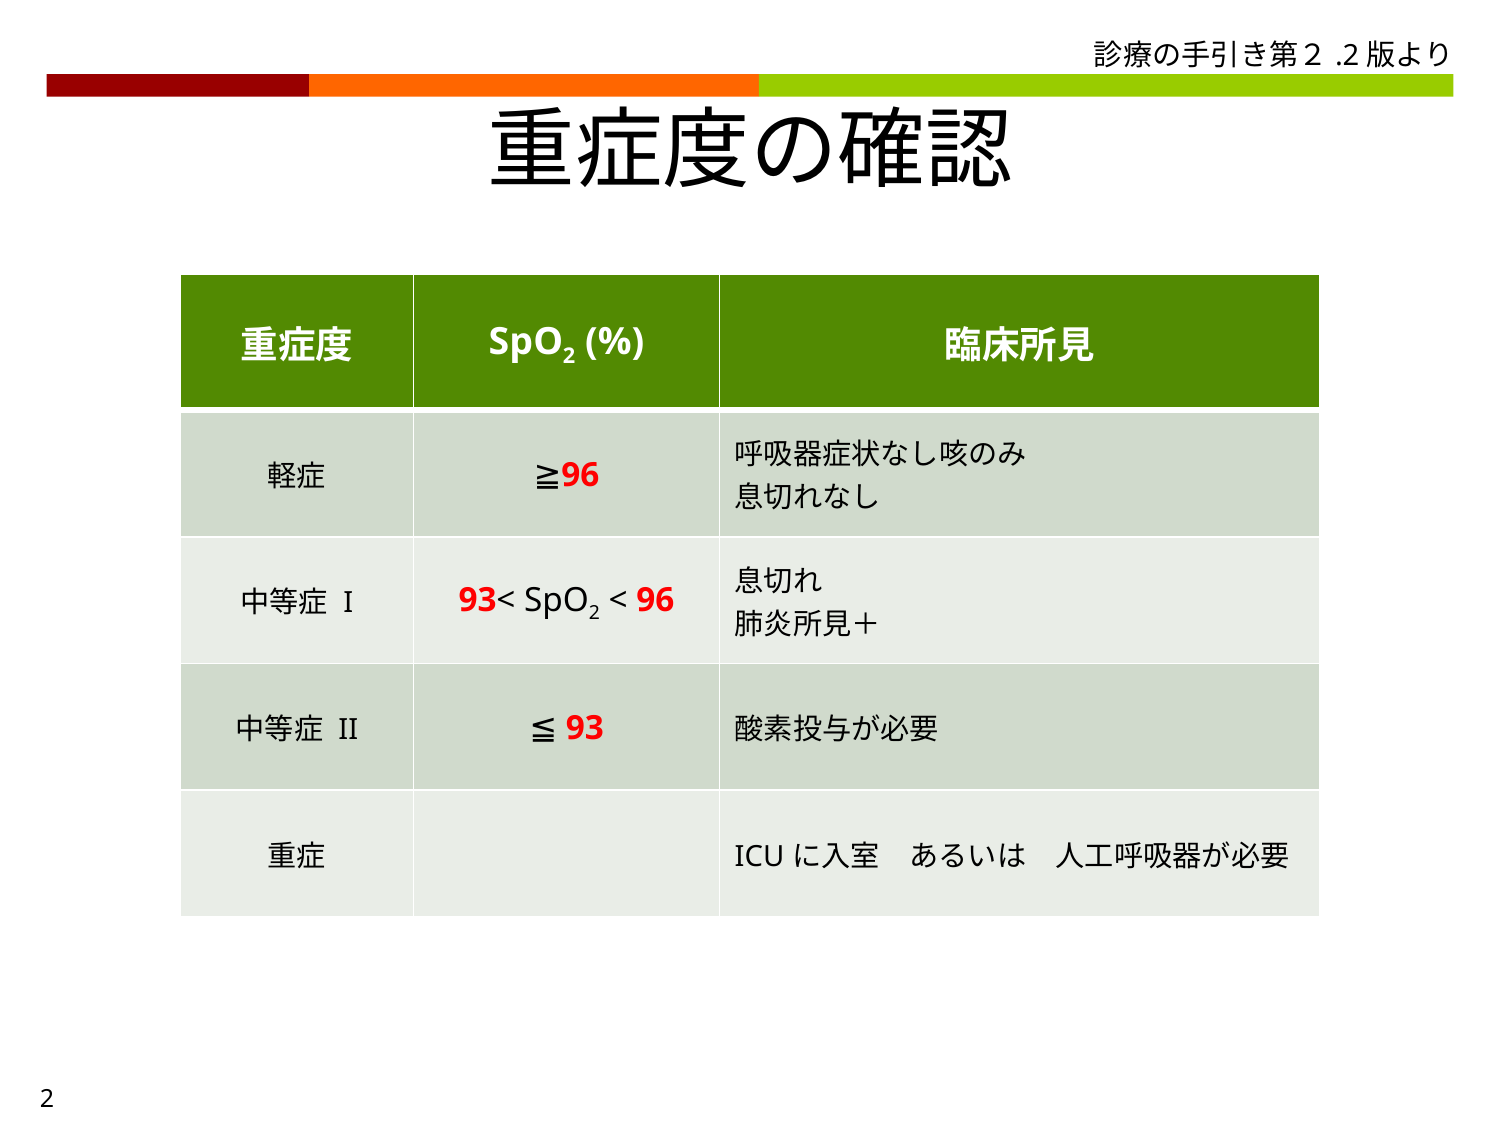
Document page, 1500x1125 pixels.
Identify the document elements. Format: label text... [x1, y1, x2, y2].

table_header 重症度 [181, 275, 413, 407]
table_cell ≧96 [414, 413, 719, 536]
table_cell ICUに入室 あるいは 人工呼吸器が必要 [720, 791, 1319, 916]
table_cell [414, 791, 719, 916]
table_cell 軽症 [181, 413, 413, 536]
table_header 臨床所見 [720, 275, 1319, 407]
text_box 2 [0, 1074, 94, 1125]
table_cell 息切れ 肺炎所見＋ [720, 538, 1319, 663]
table_cell 重症 [181, 791, 413, 916]
title 重症度の確認 [46, 54, 1454, 214]
table_cell 呼吸器症状なし咳のみ 息切れなし [720, 413, 1319, 536]
text_box 診療の手引き第２.2版より [1079, 29, 1469, 80]
table_cell 中等症 II [181, 664, 413, 789]
table_cell 酸素投与が必要 [720, 664, 1319, 789]
table_cell 中等症 I [181, 538, 413, 663]
table_header SpO2 (%) [414, 275, 719, 407]
table_cell 93< SpO2 < 96 [414, 538, 719, 663]
table_cell ≦ 93 [414, 664, 719, 789]
